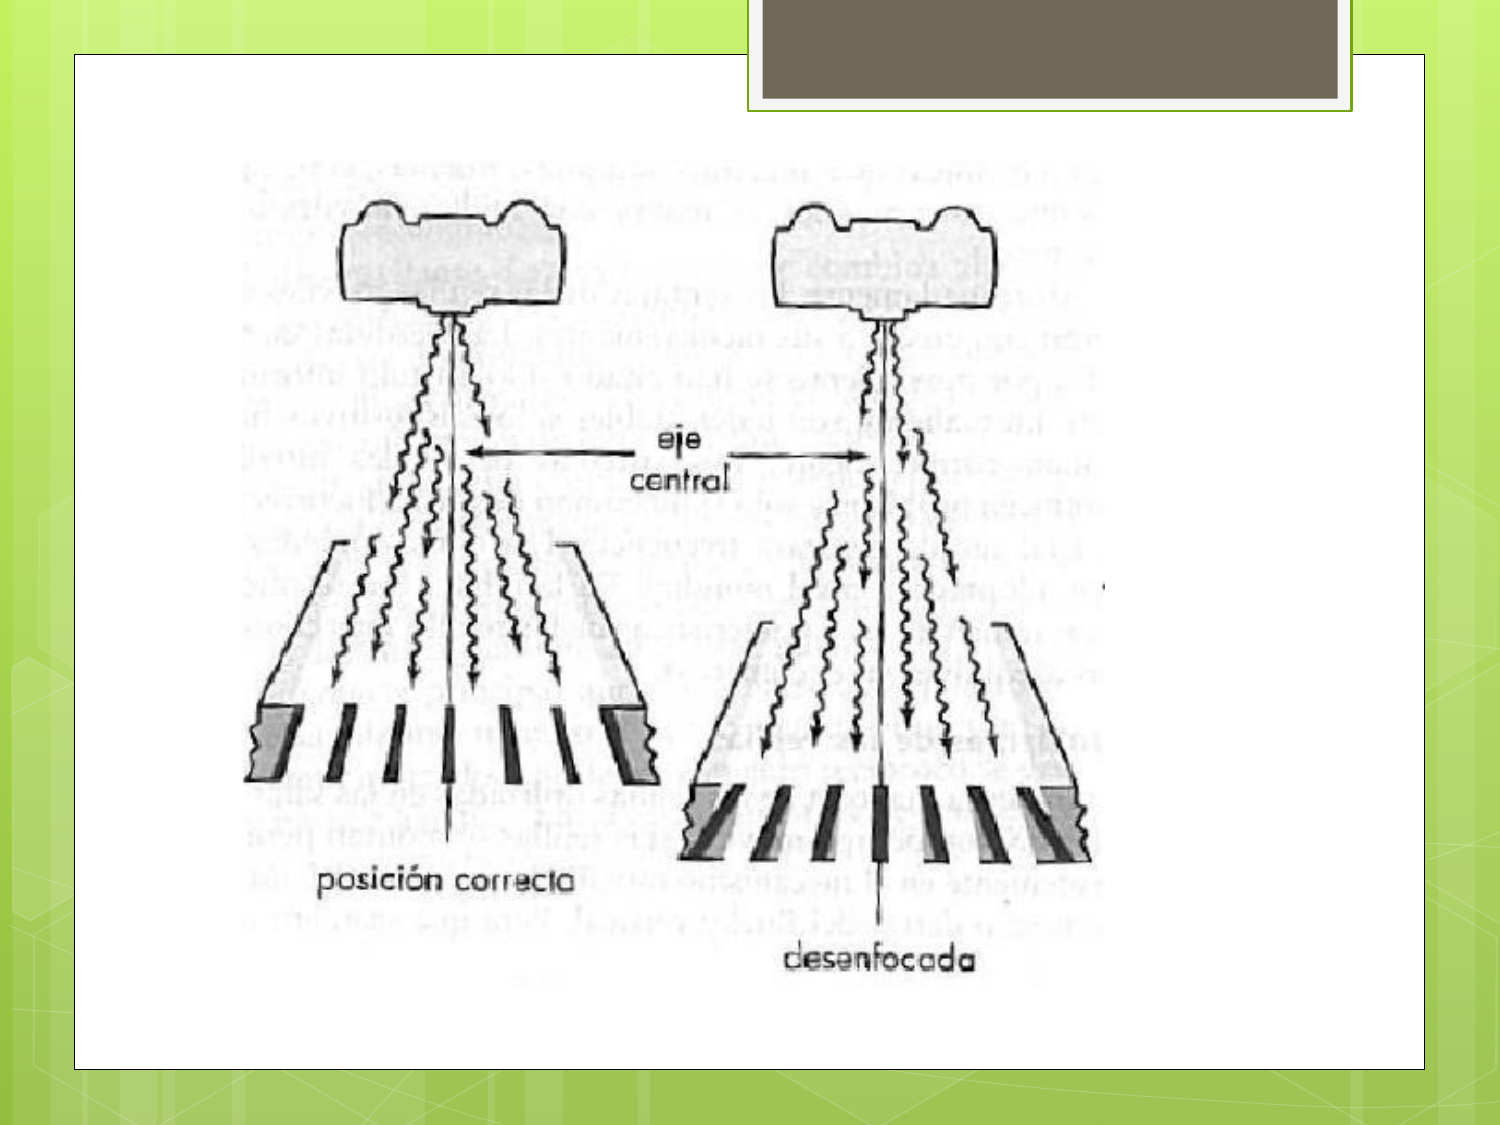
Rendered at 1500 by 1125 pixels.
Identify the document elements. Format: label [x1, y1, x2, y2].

picture [241, 160, 1105, 988]
